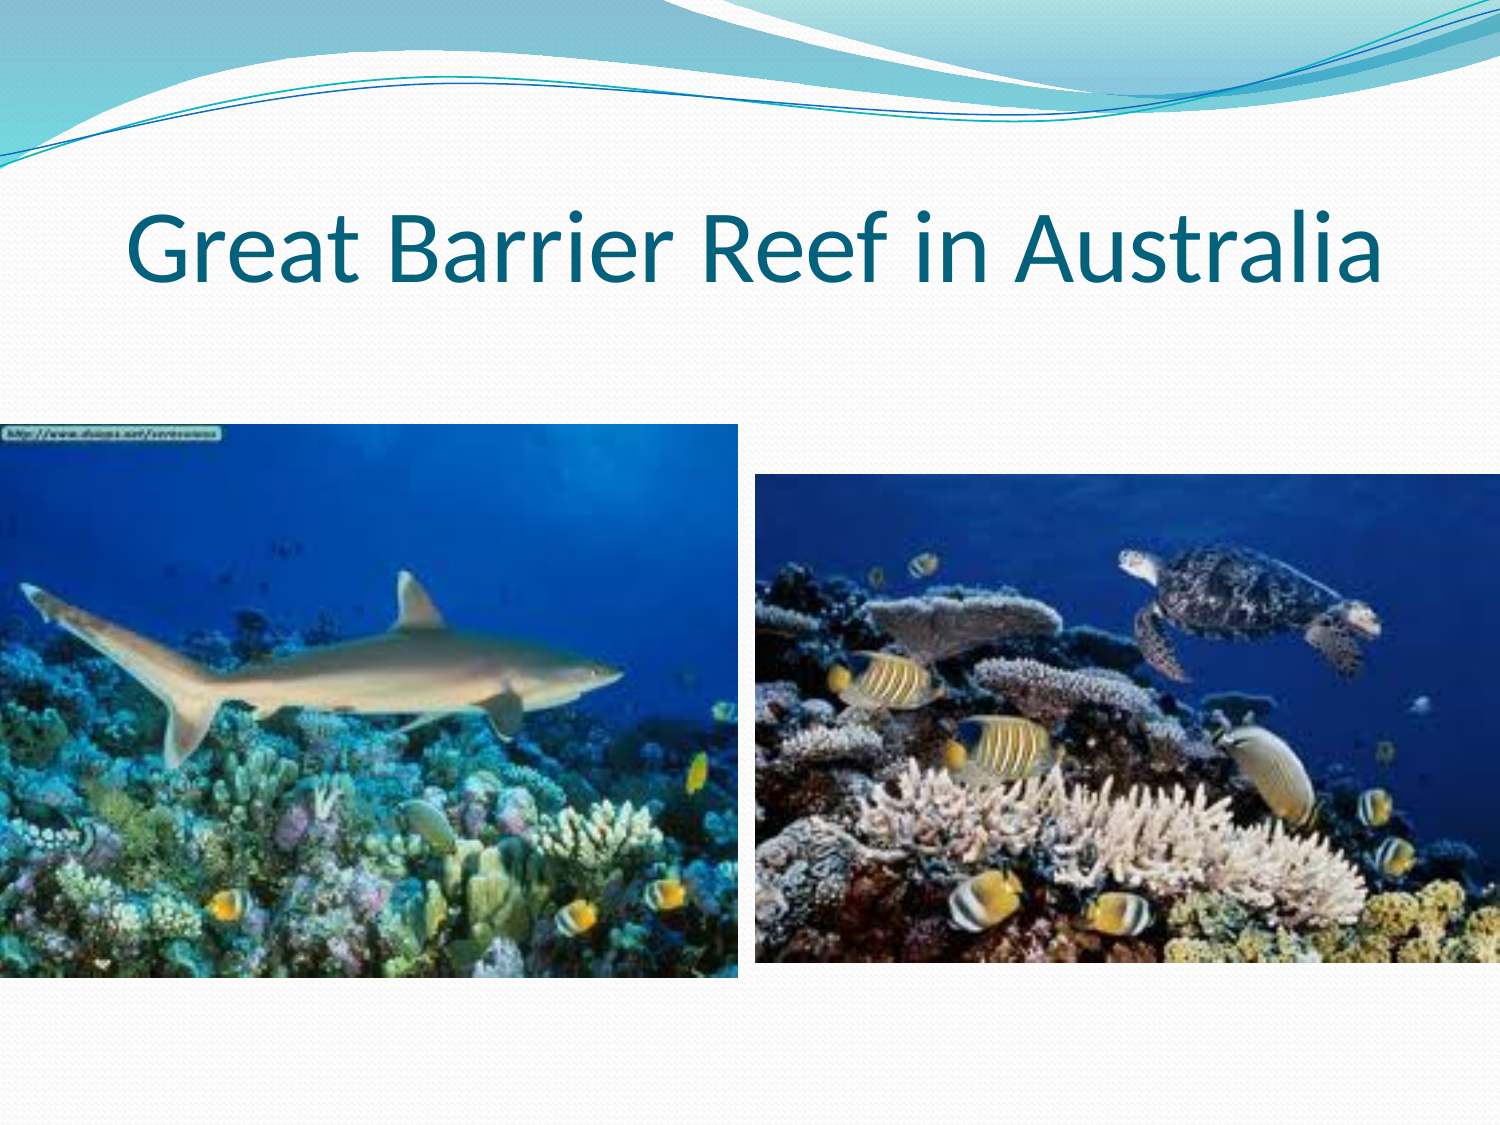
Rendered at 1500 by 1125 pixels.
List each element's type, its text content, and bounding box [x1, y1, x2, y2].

picture [755, 474, 1500, 963]
picture [715, 825, 725, 831]
title Great Barrier Reef in Australia [75, 115, 1438, 303]
picture [0, 424, 738, 978]
